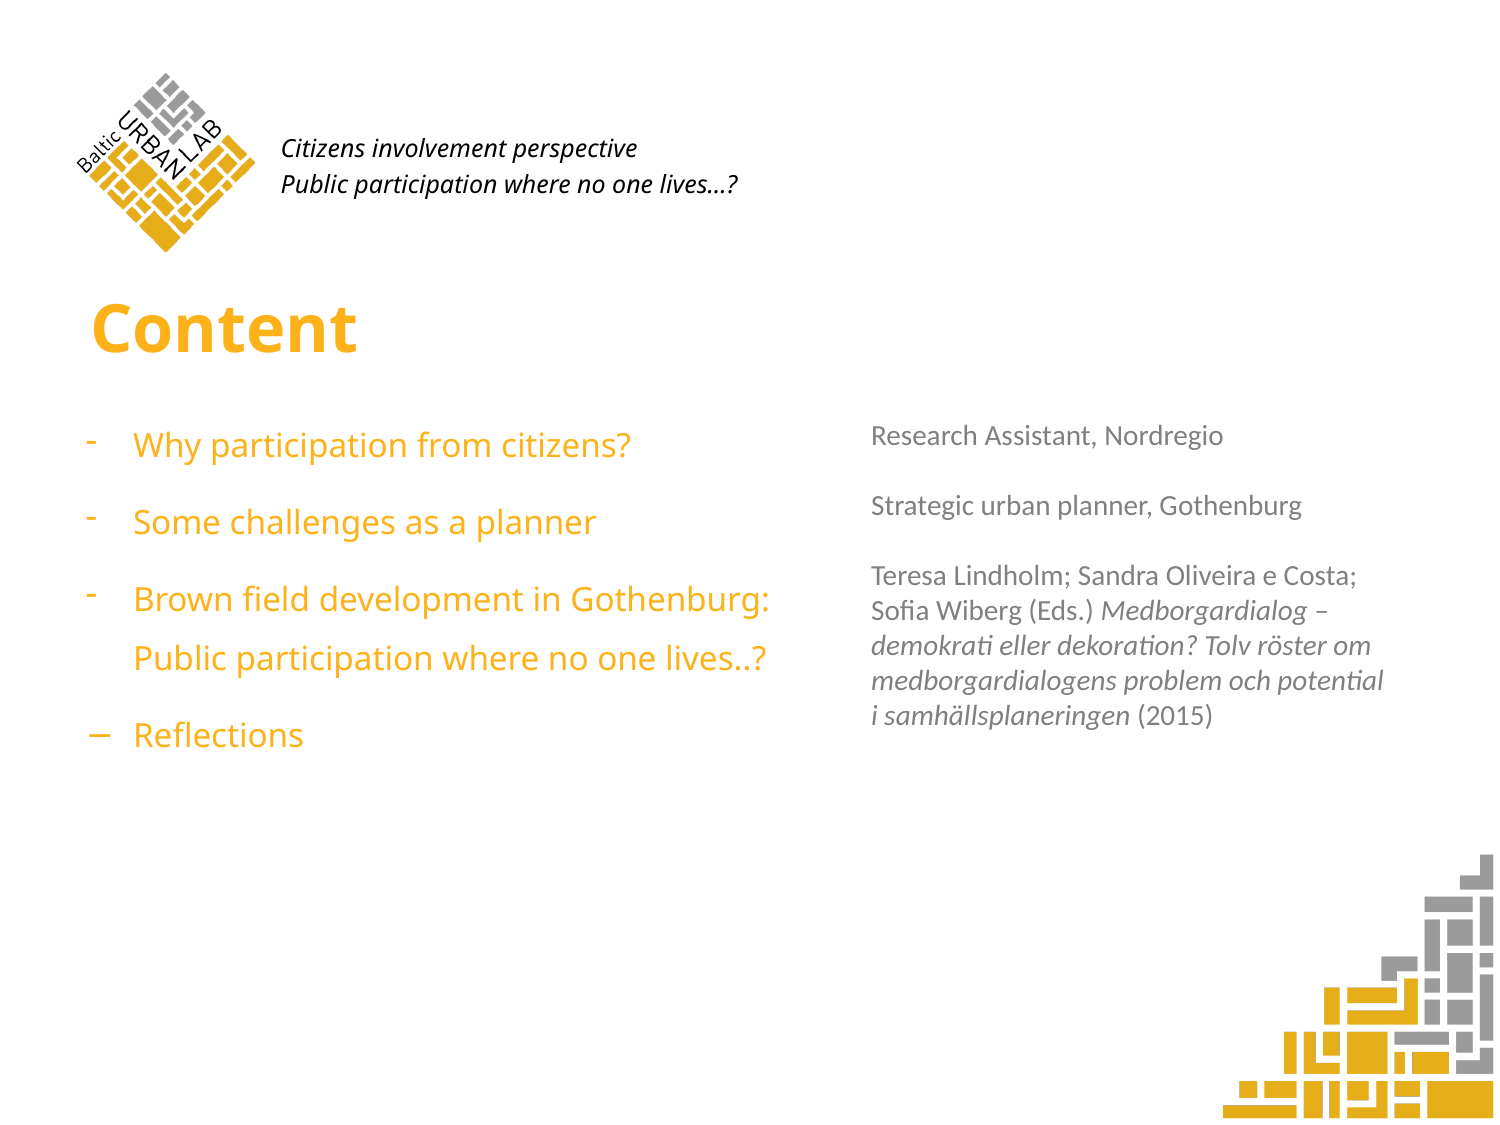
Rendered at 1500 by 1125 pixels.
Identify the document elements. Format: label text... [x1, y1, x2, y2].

title Content [75, 255, 1425, 396]
list Why participation from citizens? Some challenges as a planner Brown field development in Gothenburg: Public participation where no one lives..? Reflections [41, 397, 798, 1035]
list Citizens involvement perspective Public participation where no one lives…? [265, 119, 916, 205]
text_box Research Assistant, Nordregio Strategic urban planner, Gothenburg Teresa Lindholm; Sandra Oliveira e Costa; Sofia Wiberg (Eds.) Medborgardialog – demokrati eller dekoration? Tolv röster om medborgardialogens problem och potential i samhällsplaneringen (2015) [856, 408, 1400, 854]
picture [1219, 850, 1497, 1122]
picture [72, 68, 259, 256]
